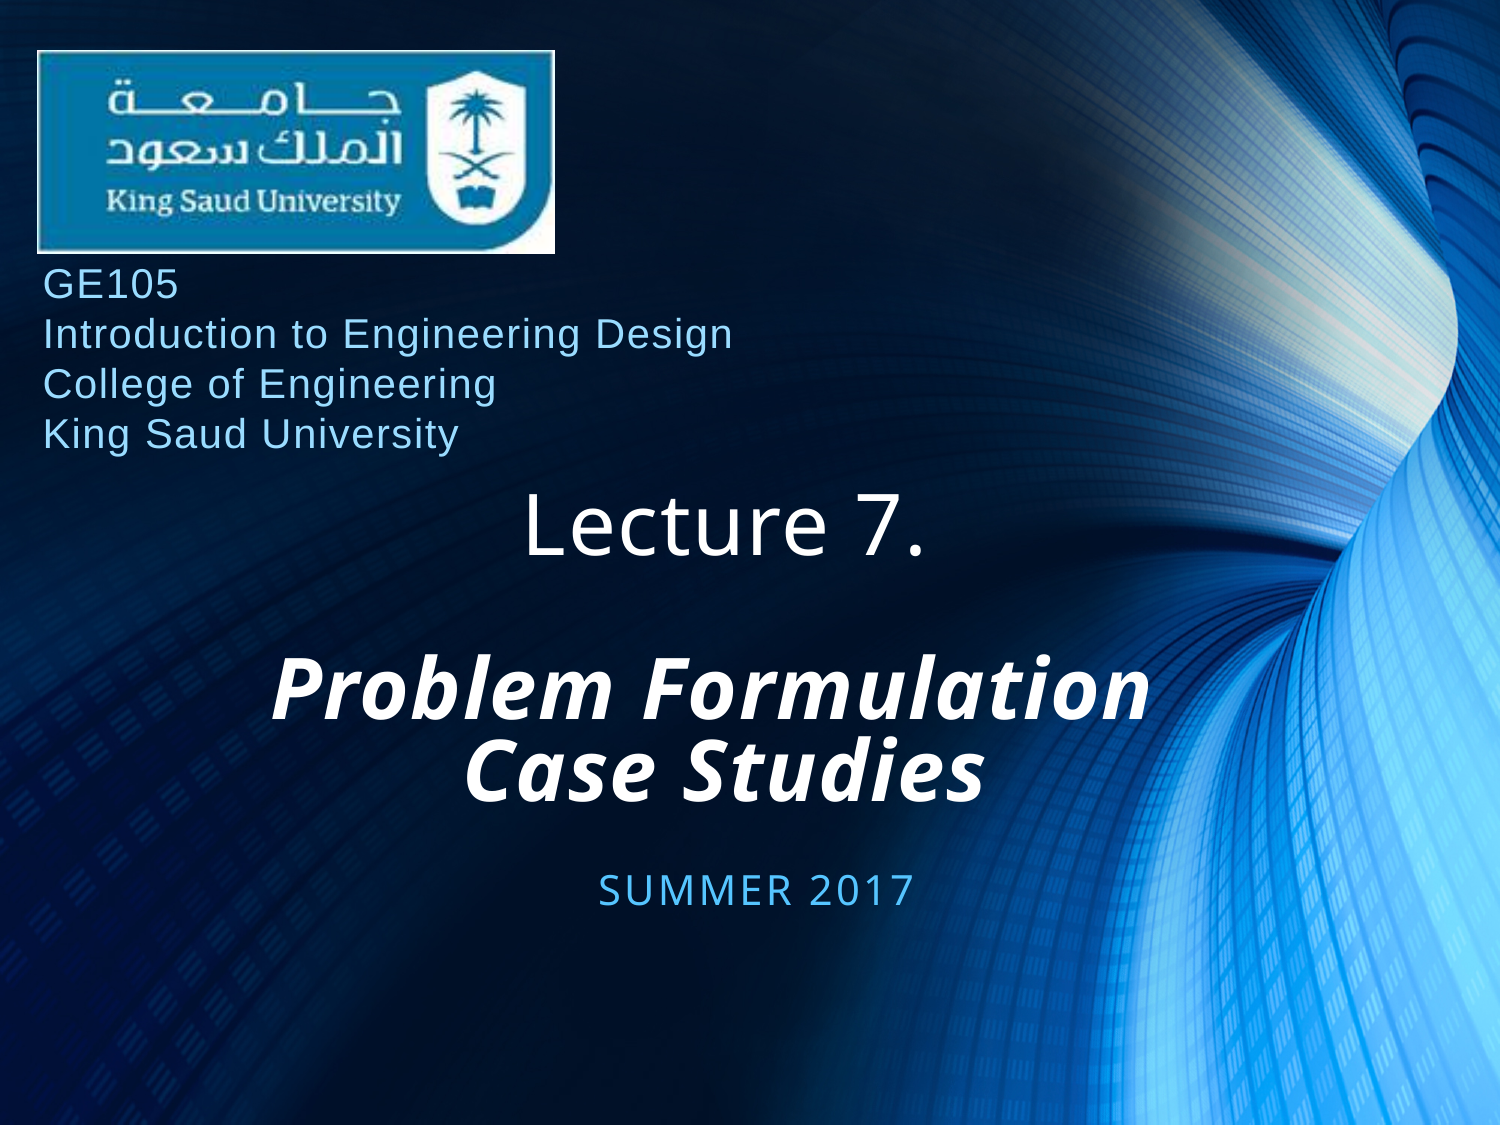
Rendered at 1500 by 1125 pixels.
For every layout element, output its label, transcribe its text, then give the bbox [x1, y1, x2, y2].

text_box Summer 2017 [112, 862, 1400, 963]
text_box Lecture 7. Problem Formulation Case Studies [112, 399, 1338, 825]
picture [0, 0, 1500, 1125]
text_box GE105 Introduction to Engineering Design College of Engineering King Saud University [27, 249, 778, 510]
